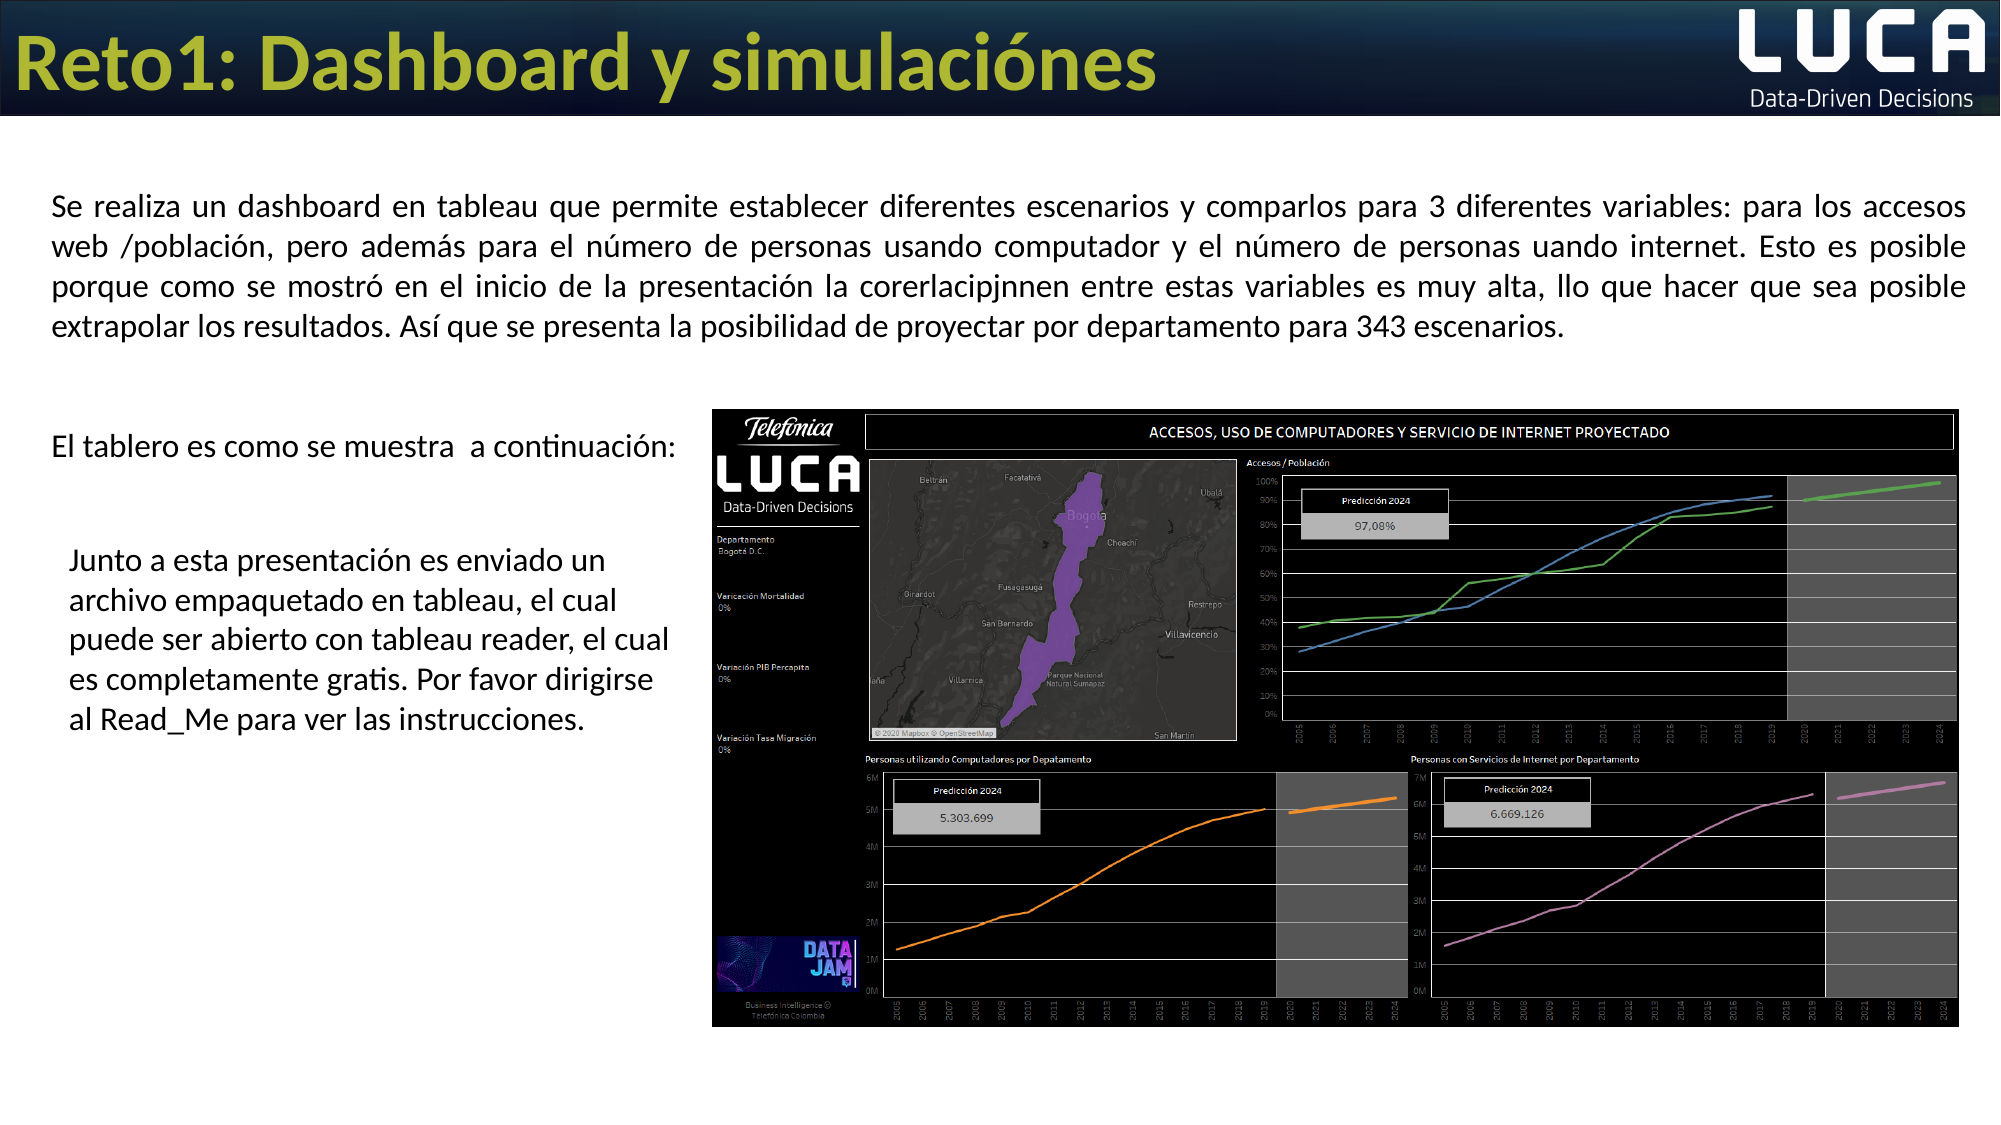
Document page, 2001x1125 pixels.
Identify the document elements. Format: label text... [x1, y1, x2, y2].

text_box Junto a esta presentación es enviado un archivo empaquetado en tableau, el cual puede ser abierto con tableau reader, el cual es completamente gratis. Por favor dirigirse al Read_Me para ver las instrucciones. [54, 530, 687, 745]
text_box Se realiza un dashboard en tableau que permite establecer diferentes escenarios y comparlos para 3 diferentes variables: para los accesos web /población, pero además para el número de personas usando computador y el número de personas uando internet. Esto es posible porque como se mostró en el inicio de la presentación la corerlacipjnnen entre estas variables es muy alta, llo que hacer que sea posible extrapolar los resultados. Así que se presenta la posibilidad de proyectar por departamento para 343 escenarios. El tablero es como se muestra a continuación: [36, 176, 1985, 471]
picture [0, 0, 2000, 117]
picture [706, 403, 1964, 1033]
